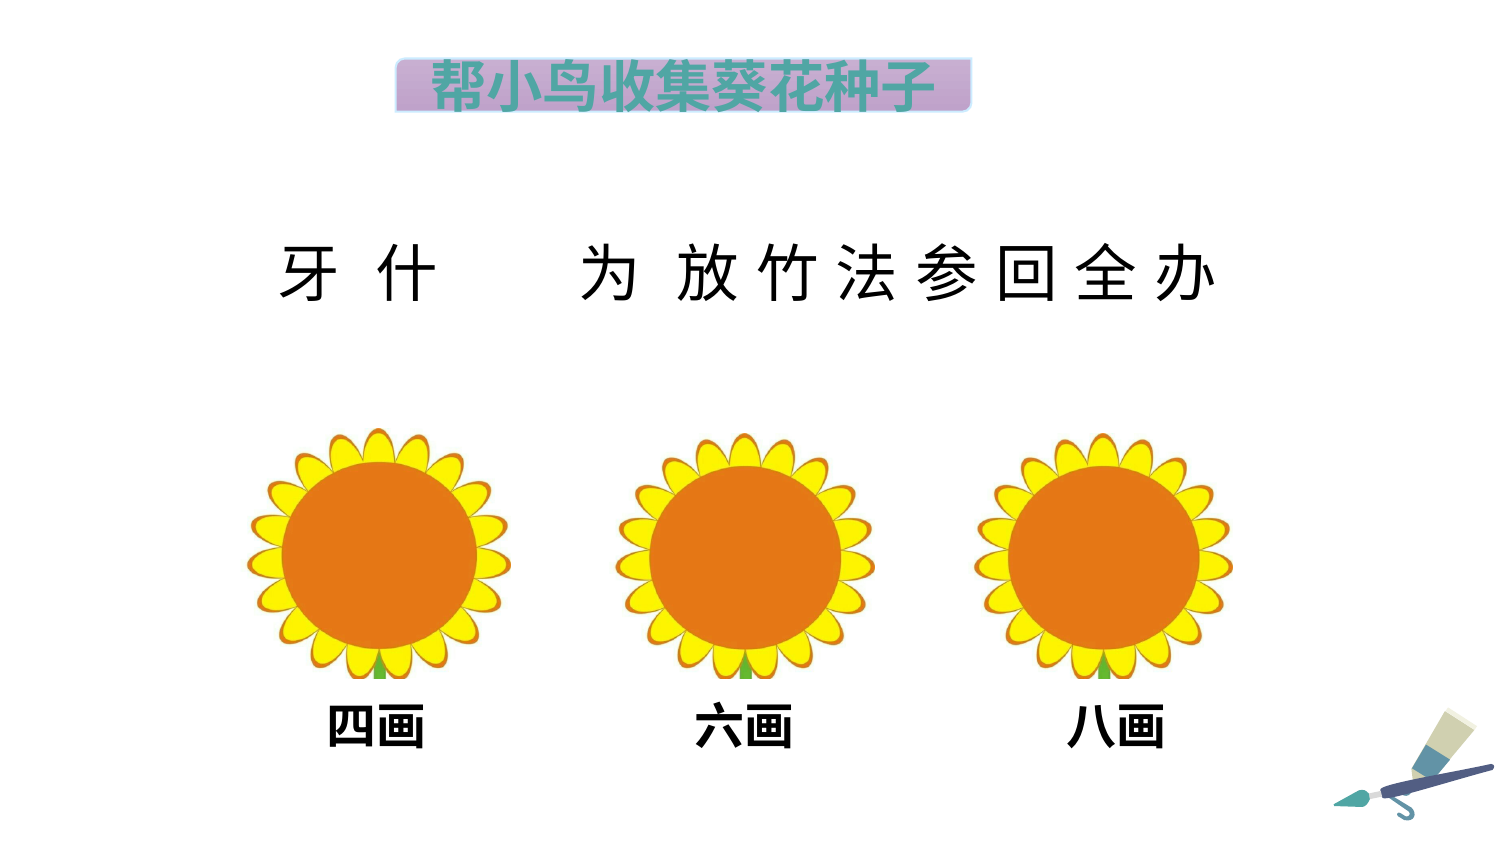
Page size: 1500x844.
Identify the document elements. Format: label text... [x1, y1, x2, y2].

text_box 什 [360, 226, 453, 317]
text_box 法 [834, 226, 900, 317]
text_box 回 [993, 226, 1060, 317]
text_box 四画 [311, 687, 457, 763]
text_box 八画 [1051, 687, 1182, 763]
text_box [1358, 708, 1481, 844]
text_box 牙 [262, 226, 355, 317]
picture [923, 433, 1233, 679]
picture [564, 433, 875, 679]
text_box 全 [1060, 226, 1153, 317]
text_box 为 [563, 226, 657, 317]
text_box 办 [1153, 226, 1233, 317]
text_box 六画 [679, 687, 810, 763]
text_box 参 [900, 226, 993, 317]
picture [194, 428, 511, 679]
text_box 帮小鸟收集葵花种子 [395, 57, 972, 113]
text_box 放 [661, 226, 741, 317]
text_box 竹 [741, 226, 834, 317]
